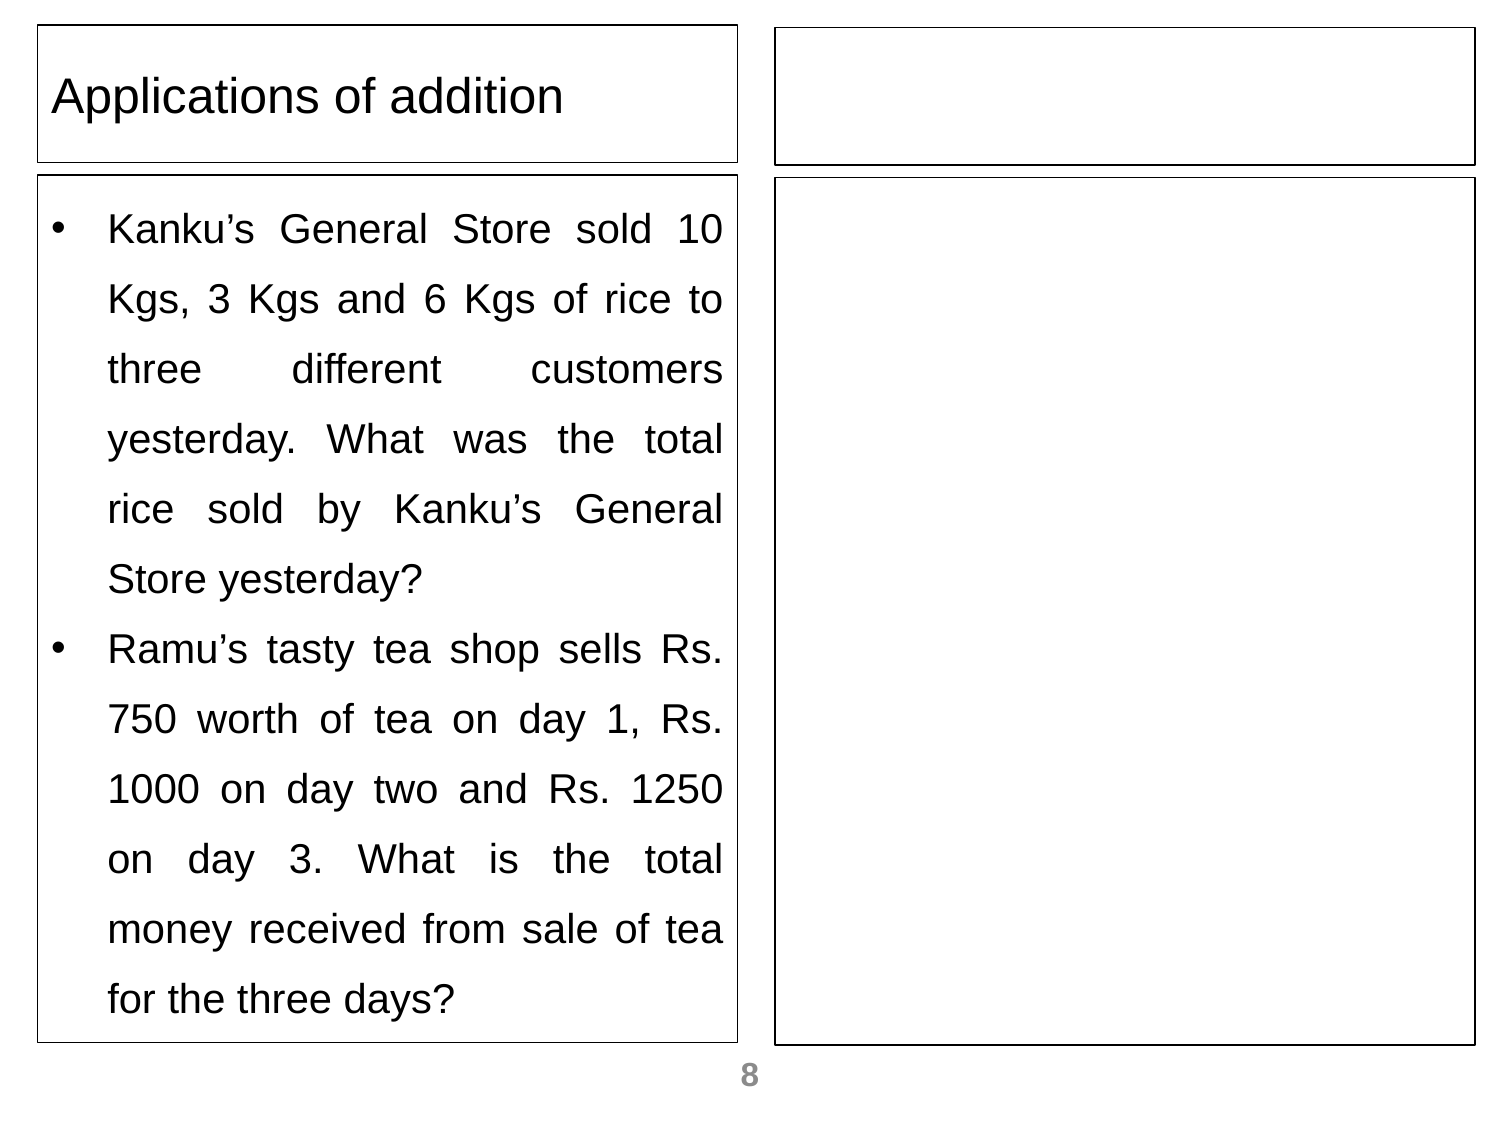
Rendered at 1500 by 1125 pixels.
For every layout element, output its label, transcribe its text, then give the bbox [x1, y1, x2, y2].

text_box [774, 177, 1475, 1046]
text_box Kanku’s General Store sold 10 Kgs, 3 Kgs and 6 Kgs of rice to three different customers yesterday. What was the total rice sold by Kanku’s General Store yesterday? Ramu’s tasty tea shop sells Rs. 750 worth of tea on day 1, Rs. 1000 on day two and Rs. 1250 on day 3. What is the total money received from sale of tea for the three days? [37, 174, 738, 1043]
slide_number 8 [512, 1042, 988, 1103]
text_box [774, 27, 1475, 165]
text_box [738, 199, 747, 788]
text_box Applications of addition [37, 24, 738, 163]
text_box [1475, 201, 1484, 791]
